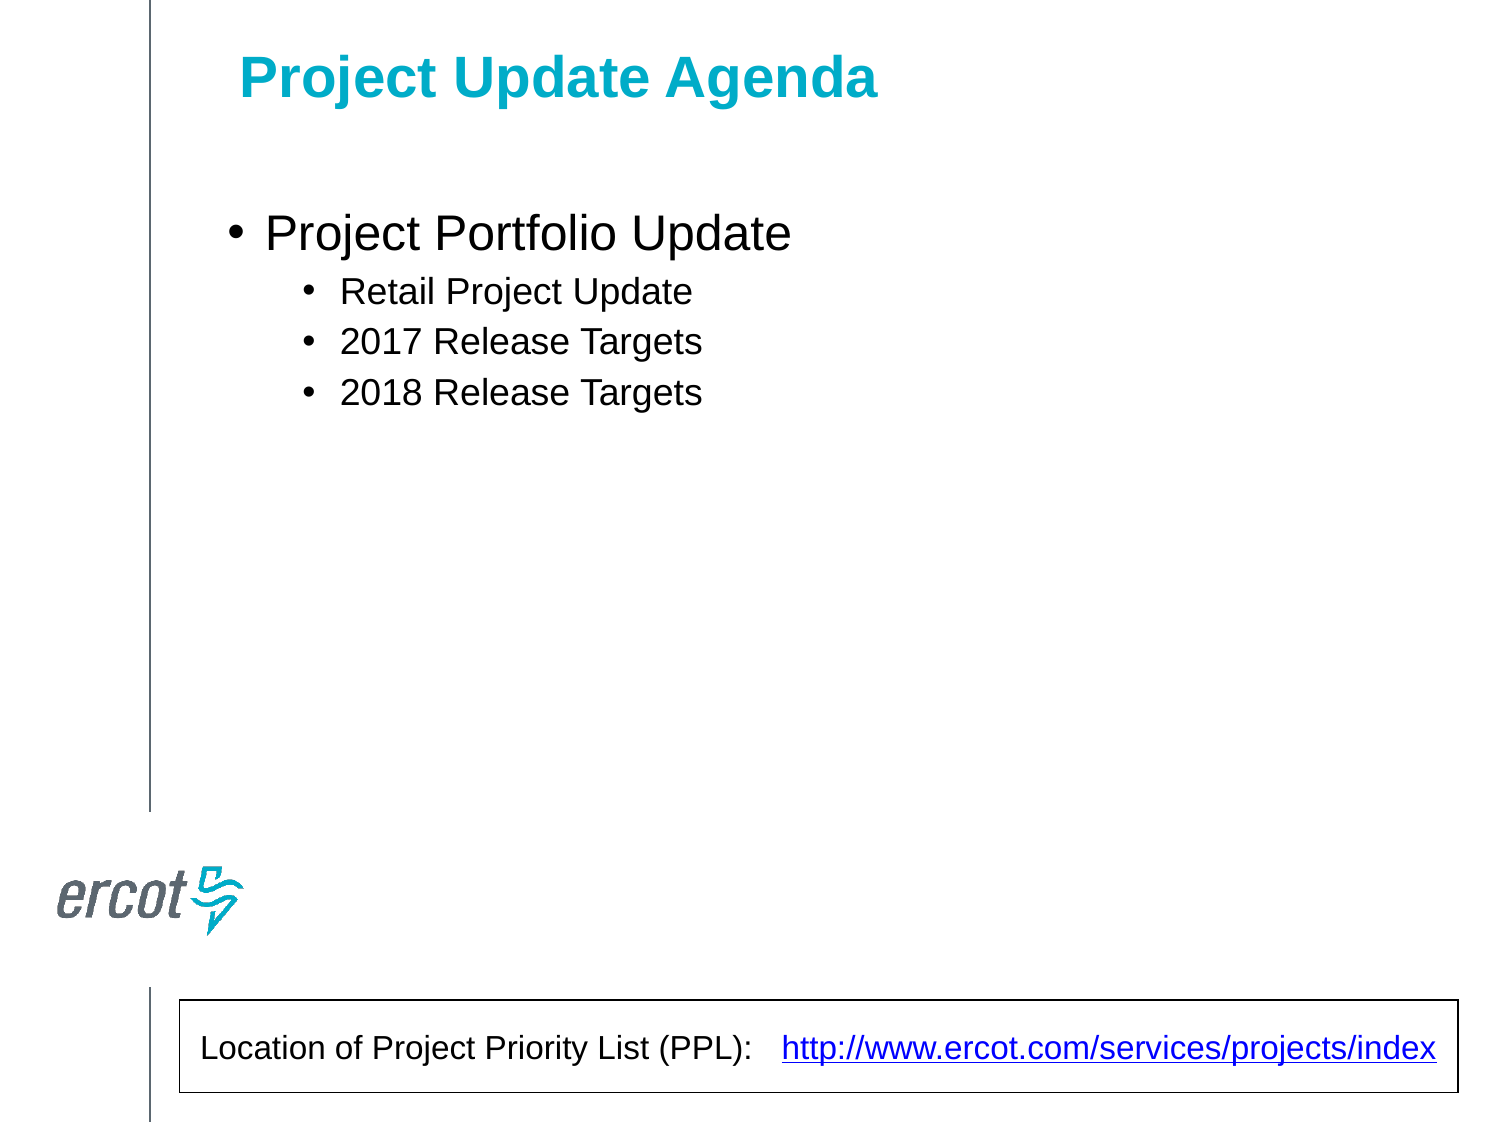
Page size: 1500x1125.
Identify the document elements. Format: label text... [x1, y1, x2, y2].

list Project Portfolio Update Retail Project Update 2017 Release Targets 2018 Release Targets [212, 200, 1350, 838]
text_box Location of Project Priority List (PPL): http://www.ercot.com/services/projects/index [179, 999, 1459, 1093]
picture [53, 862, 247, 938]
text_box Project Update Agenda [224, 39, 1063, 125]
